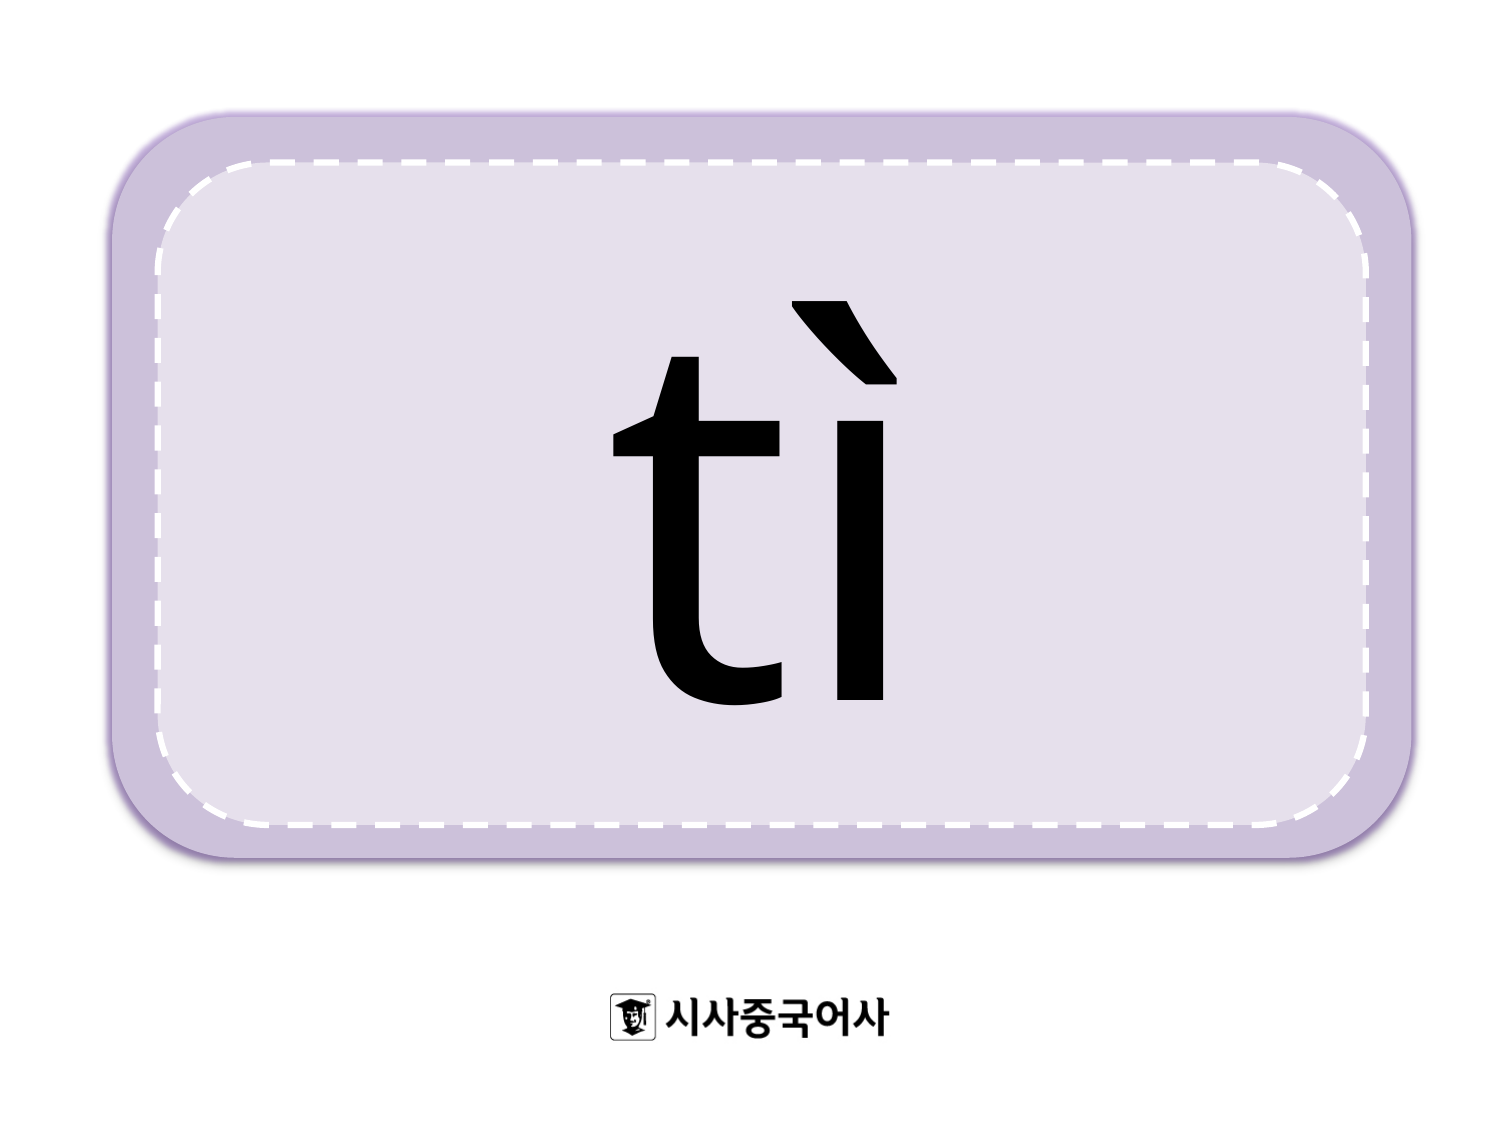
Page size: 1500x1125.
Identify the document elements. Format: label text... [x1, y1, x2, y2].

text_box tì [162, 160, 1371, 824]
picture [602, 987, 898, 1047]
